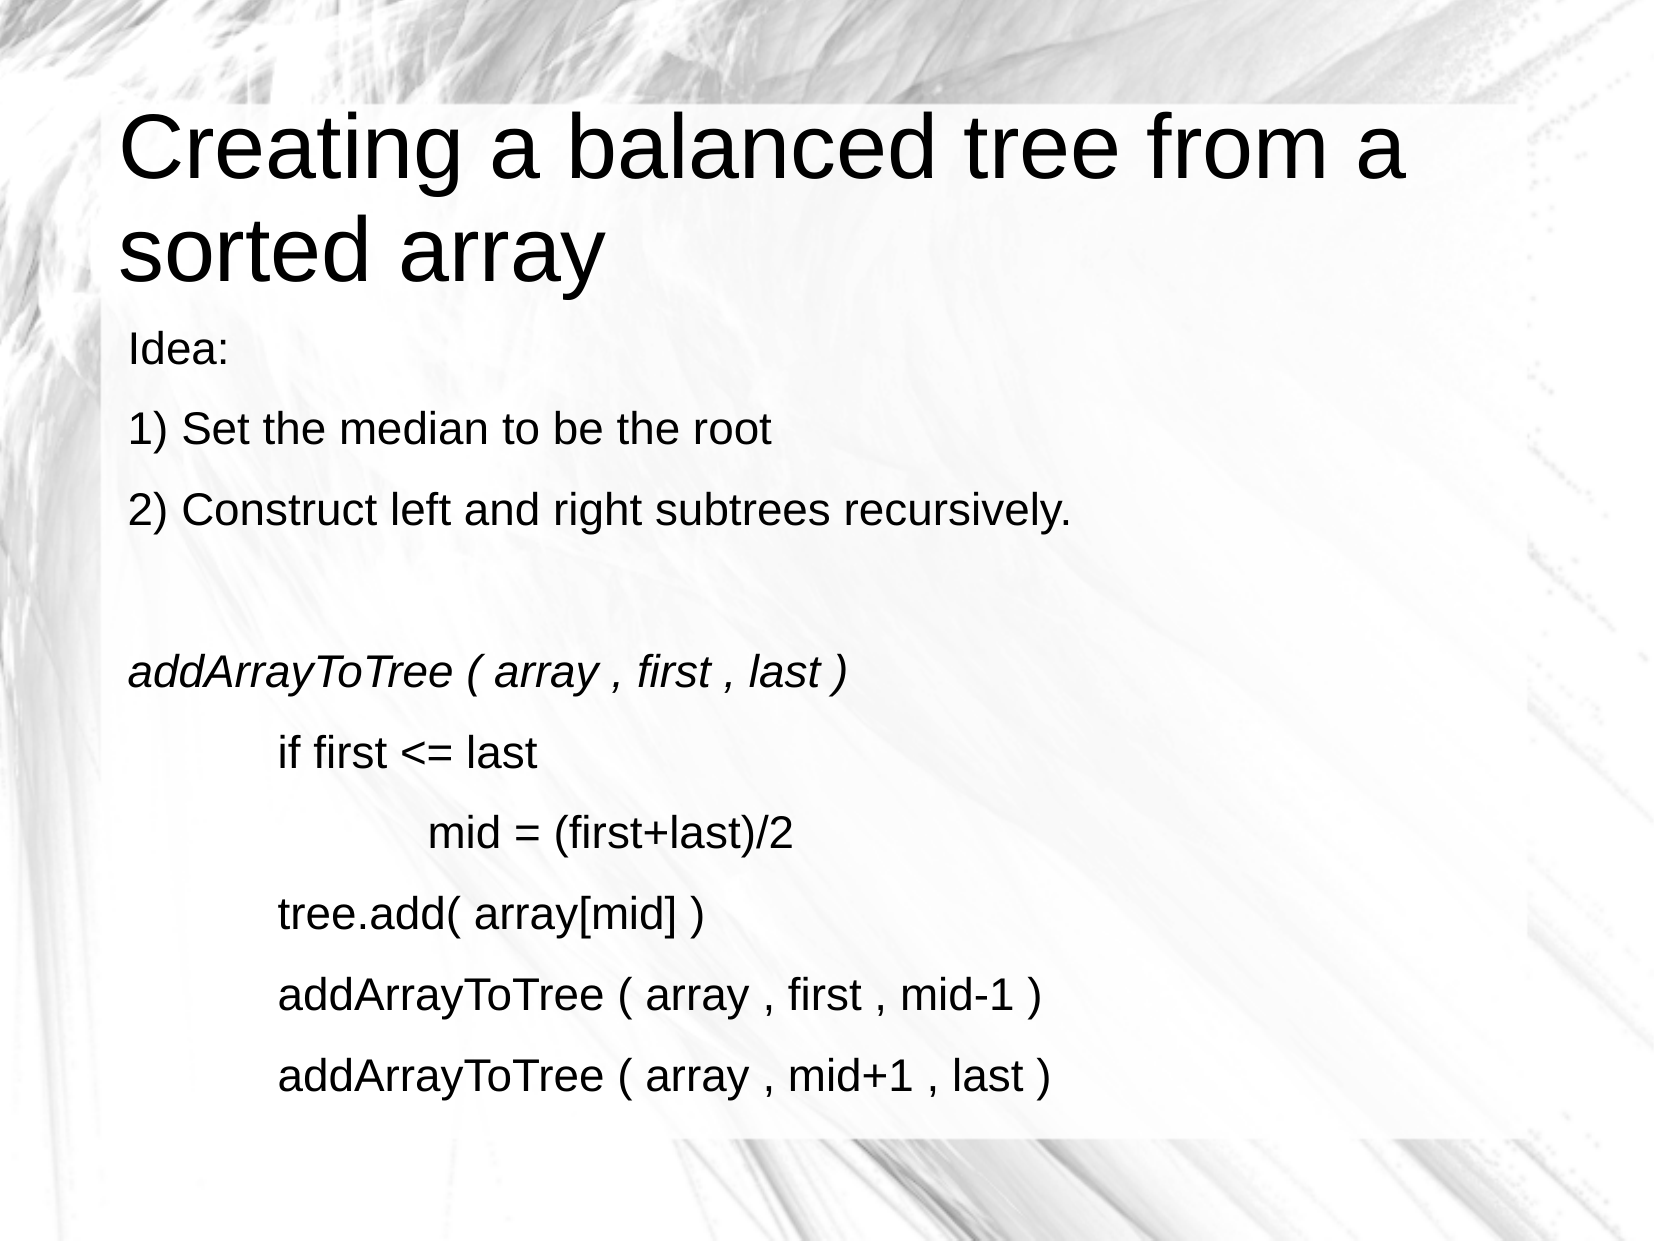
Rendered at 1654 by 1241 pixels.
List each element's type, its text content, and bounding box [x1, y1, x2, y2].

title Creating a balanced tree from a sorted array [118, 93, 1506, 299]
picture [0, 0, 1654, 1241]
list Idea: 1) Set the median to be the root 2) Construct left and right subtrees recursively. addArrayToTree ( array , first , last ) if first <= last mid = (first+last)/2 tree.add( array[mid] ) addArrayToTree ( array , first , mid-1 ) addArrayToTree ( array , mid+1 , last ) [118, 319, 1571, 1109]
